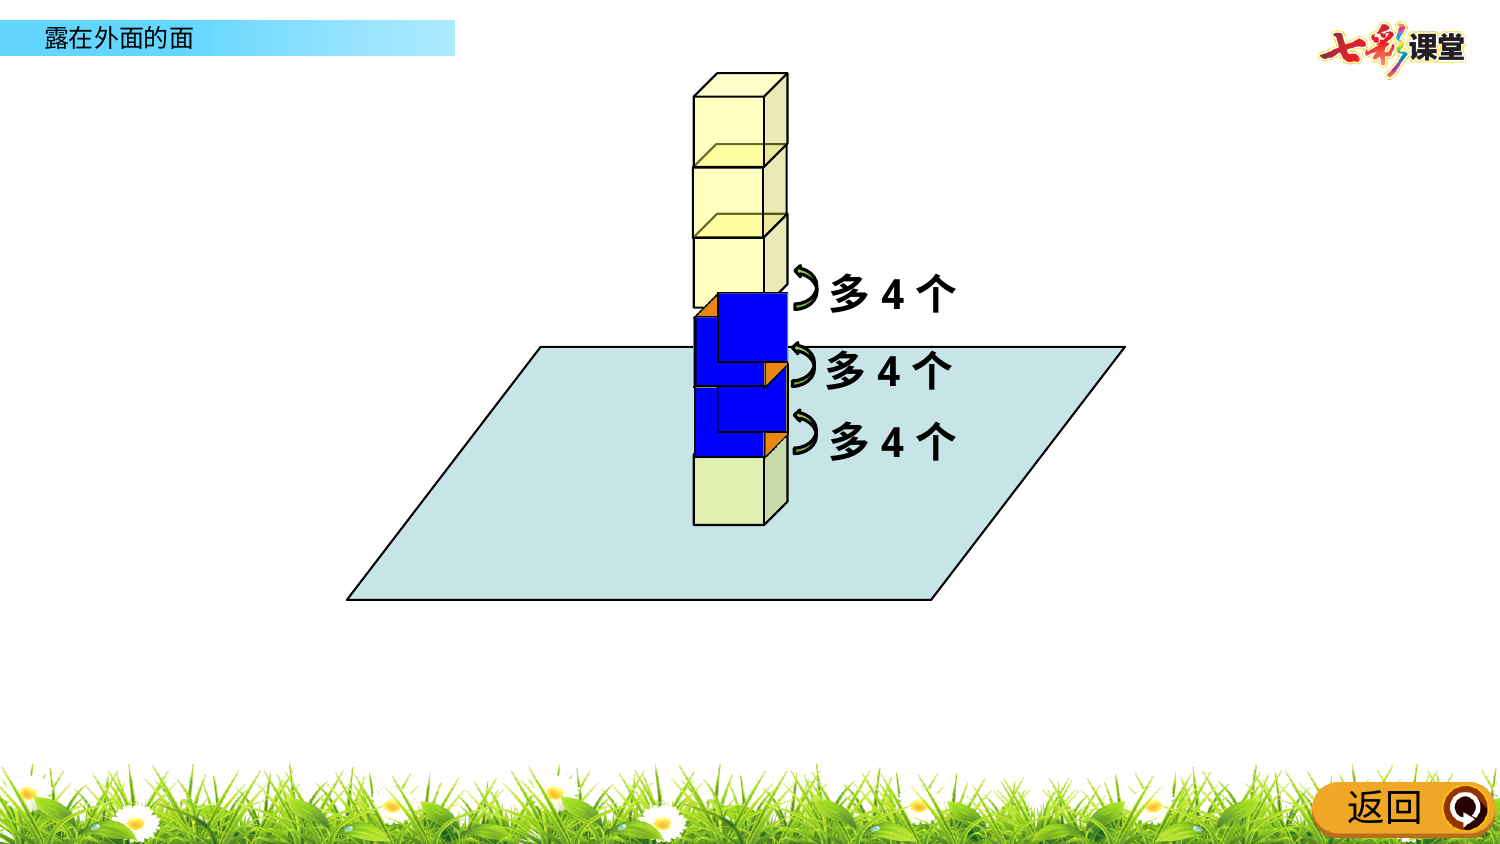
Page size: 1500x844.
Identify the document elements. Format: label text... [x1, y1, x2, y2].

text_box 多4个 [809, 337, 982, 402]
text_box [693, 466, 788, 526]
picture [688, 291, 790, 459]
picture [1316, 20, 1468, 80]
text_box 多4个 [813, 408, 986, 473]
picture [0, 764, 1500, 844]
text_box 多4个 [814, 260, 987, 325]
text_box [346, 346, 1125, 600]
text_box [693, 73, 788, 167]
text_box [794, 410, 817, 454]
text_box [794, 342, 815, 387]
text_box [794, 265, 817, 310]
text_box [693, 238, 765, 290]
text_box 2 [694, 73, 786, 96]
text_box [692, 146, 787, 238]
